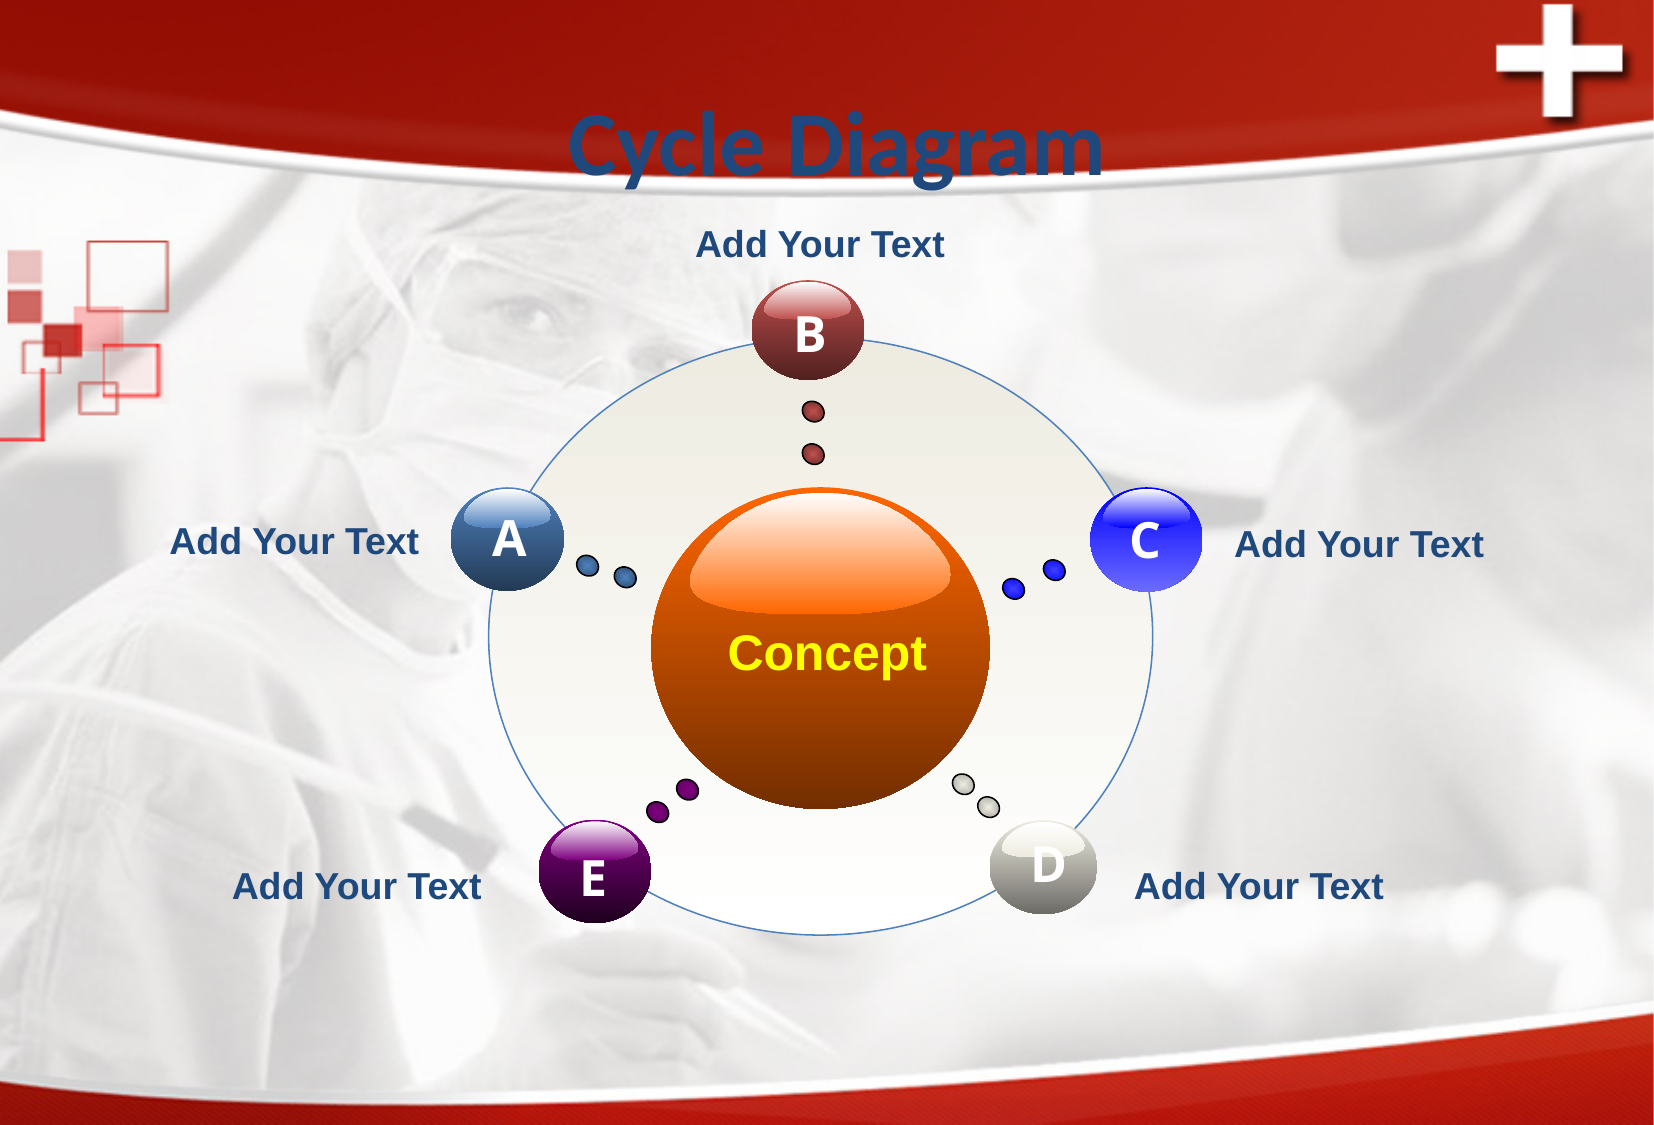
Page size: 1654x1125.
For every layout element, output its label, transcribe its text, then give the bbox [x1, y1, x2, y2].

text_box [137, 212, 1517, 961]
title Cycle Diagram [82, 44, 1572, 233]
picture [0, 0, 1654, 1125]
